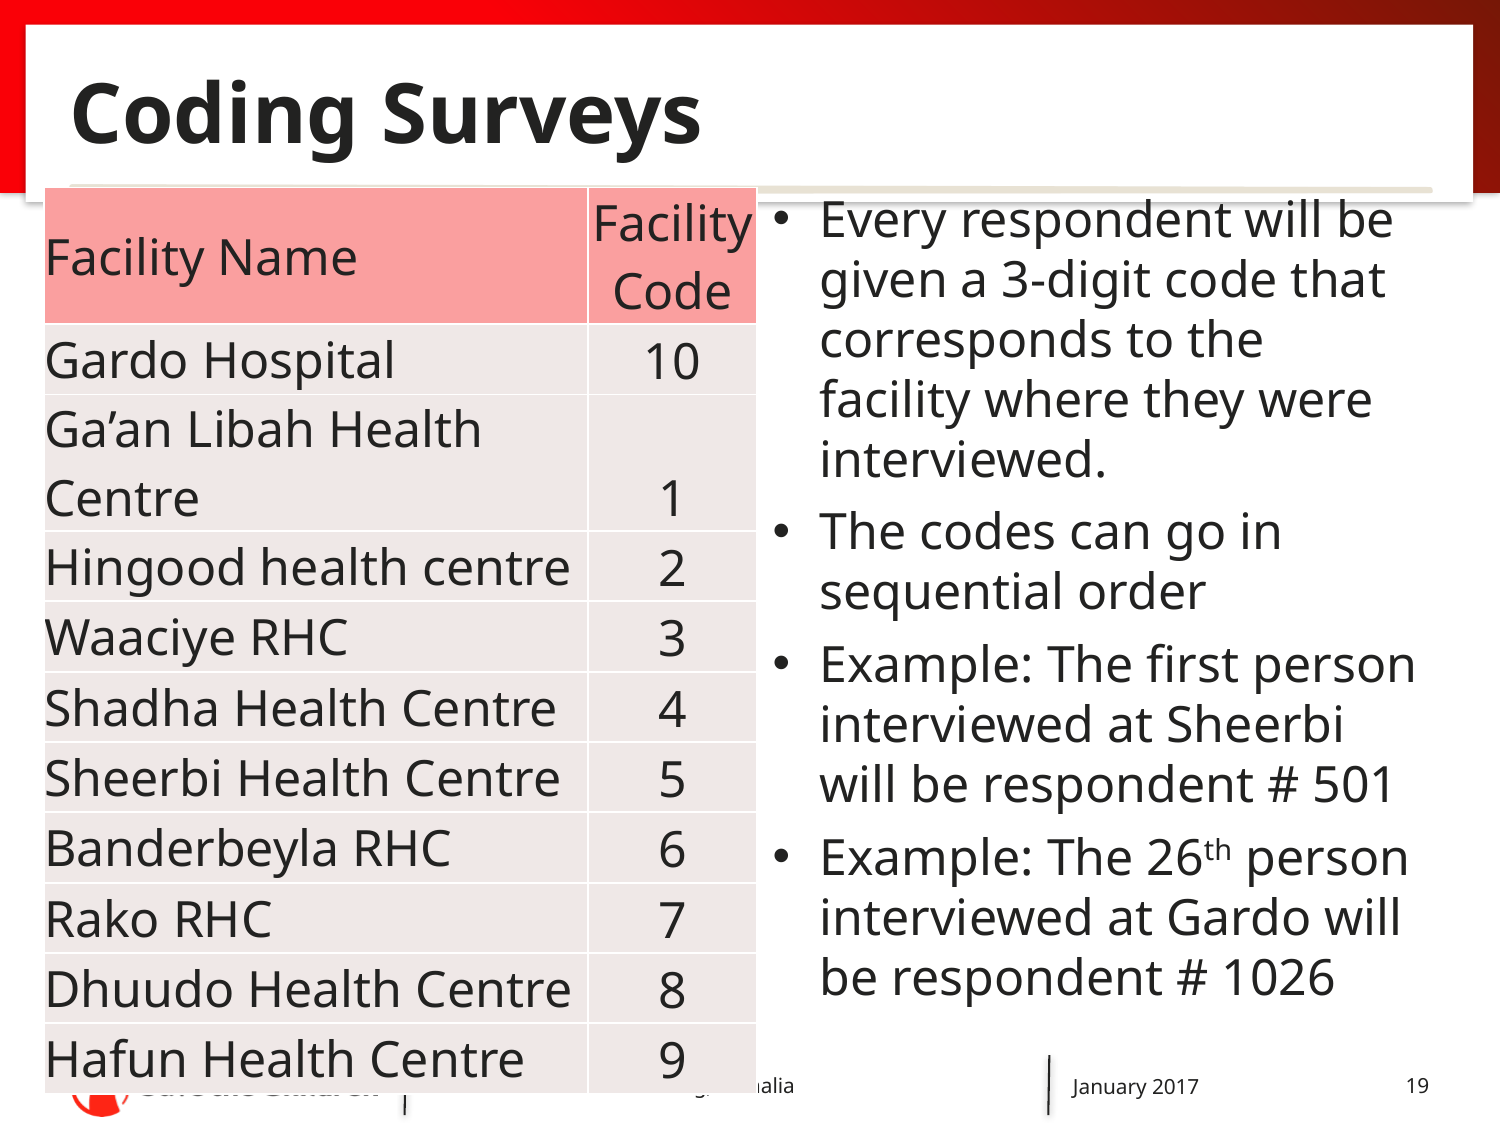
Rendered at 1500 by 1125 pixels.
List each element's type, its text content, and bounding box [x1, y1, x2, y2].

table_cell 9 [589, 1024, 756, 1093]
table_cell Rako RHC [45, 884, 587, 952]
list Every respondent will be given a 3-digit code that corresponds to the facility where they were interviewed. The codes can go in sequential order Example: The first person interviewed at Sheerbi will be respondent # 501 Example: The 26th person interviewed at Gardo will be respondent # 1026 [772, 187, 1429, 1057]
table_cell 7 [589, 884, 756, 952]
table_cell Ga’an Libah Health Centre [45, 395, 587, 530]
picture [758, 188, 772, 194]
table_cell Banderbeyla RHC [45, 813, 587, 882]
table_cell 4 [589, 673, 756, 741]
slide_number 19 [1317, 1056, 1445, 1117]
table_cell 10 [589, 325, 756, 394]
table_cell Dhuudo Health Centre [45, 954, 587, 1022]
title Coding Surveys [69, 33, 1429, 188]
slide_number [1057, 1057, 1317, 1117]
table_header Facility Code [589, 188, 756, 323]
table_cell 2 [589, 532, 756, 600]
picture [1429, 184, 1433, 194]
table_header Facility Name [45, 188, 587, 323]
picture [71, 1095, 378, 1117]
footer Client Exit Interview Training, Somalia [414, 1056, 1042, 1117]
table_cell Sheerbi Health Centre [45, 743, 587, 811]
table_cell Waaciye RHC [45, 602, 587, 671]
table_cell 5 [589, 743, 756, 811]
table_cell Hingood health centre [45, 532, 587, 600]
table_cell Shadha Health Centre [45, 673, 587, 741]
table_cell 8 [589, 954, 756, 1022]
table_cell 6 [589, 813, 756, 882]
table_cell 1 [589, 395, 756, 530]
table_cell Hafun Health Centre [45, 1024, 587, 1093]
table_cell 3 [589, 602, 756, 671]
table_cell Gardo Hospital [45, 325, 587, 394]
